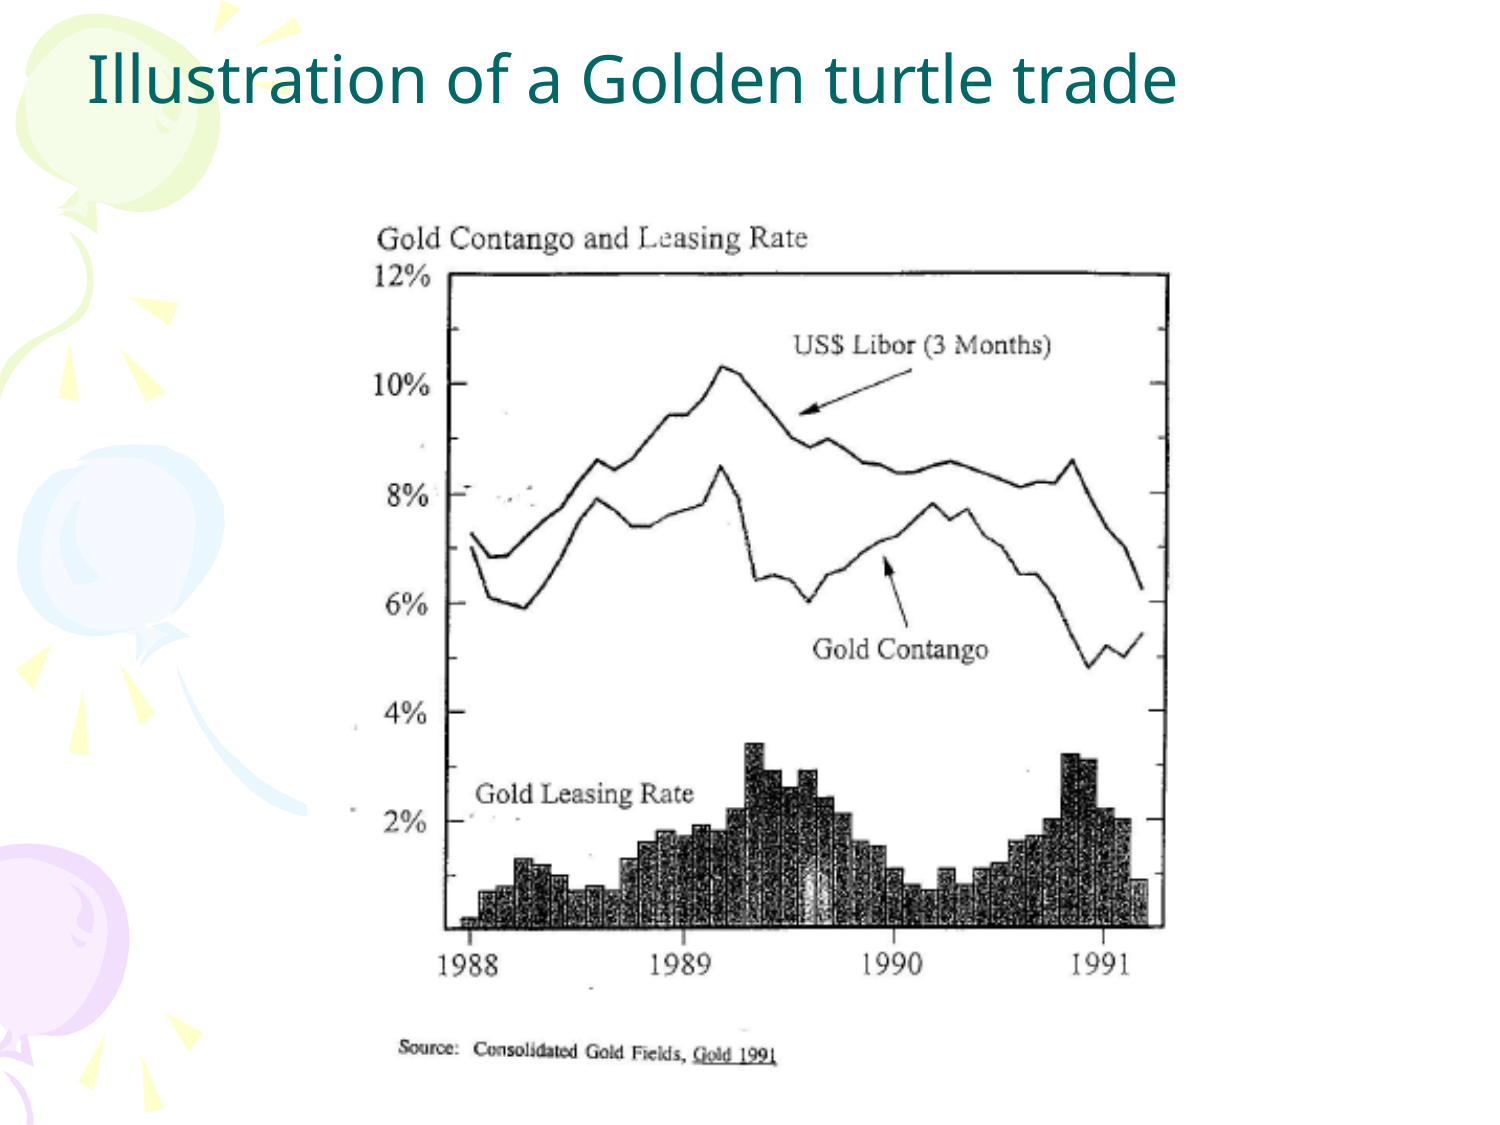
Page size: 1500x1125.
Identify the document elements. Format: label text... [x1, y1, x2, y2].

picture [306, 187, 1191, 1101]
title Illustration of a Golden turtle trade [72, 16, 1425, 125]
